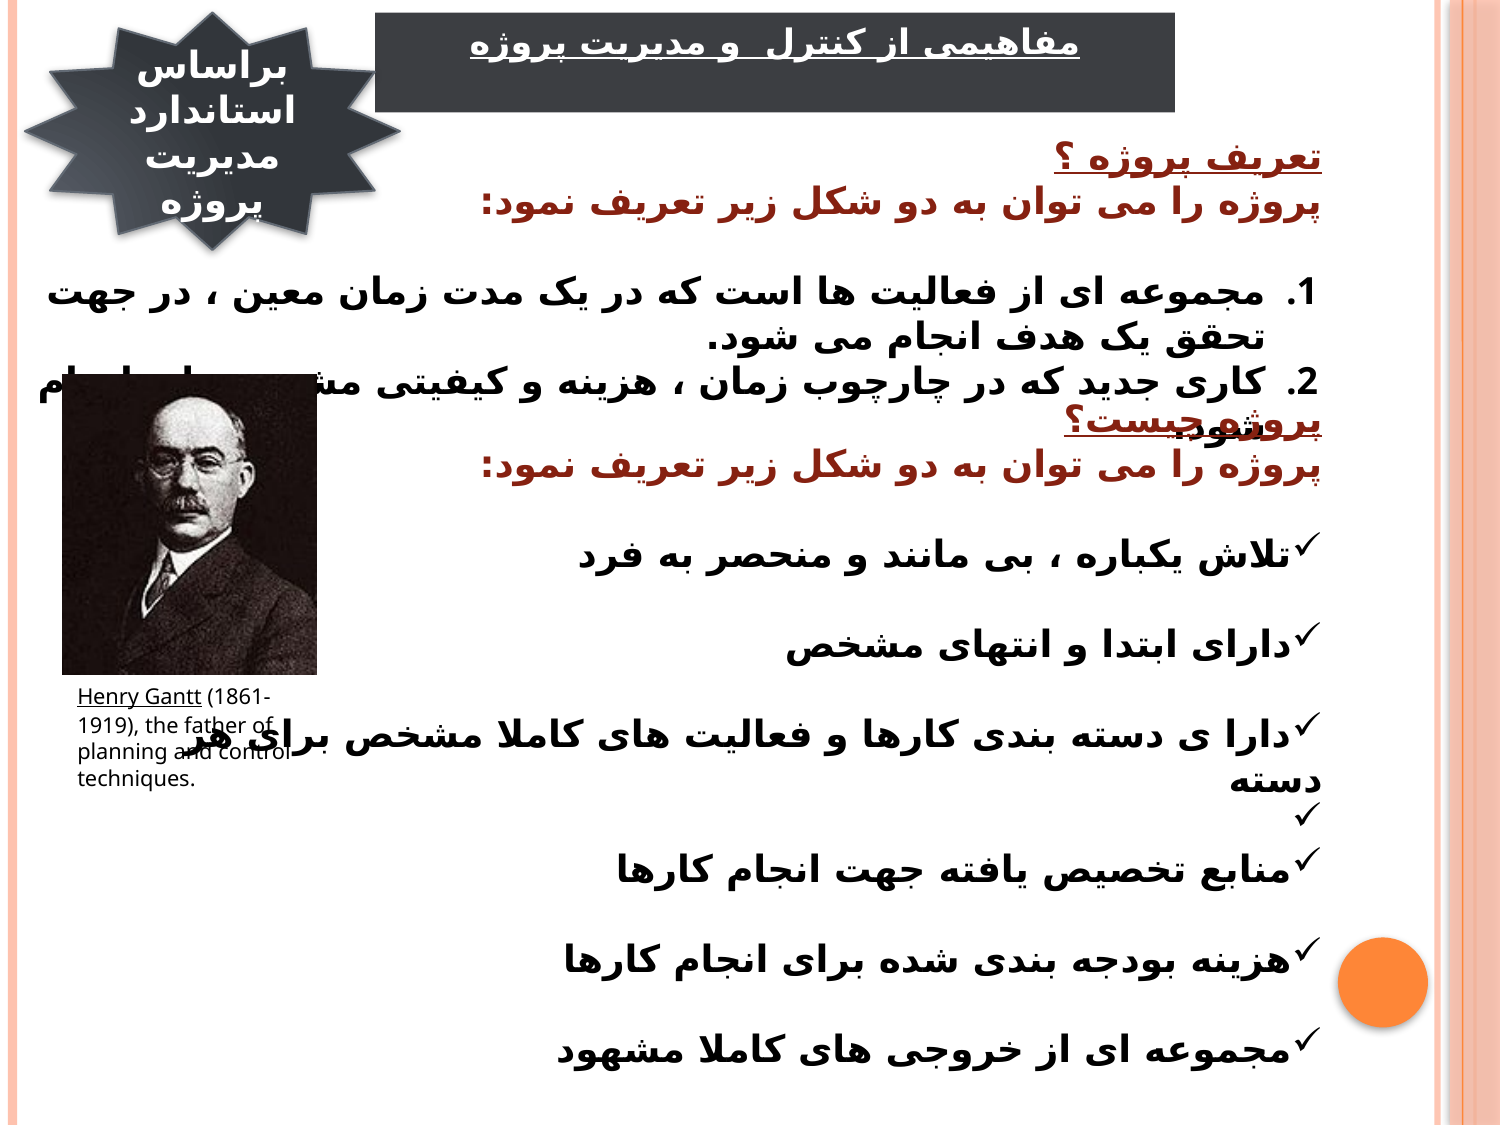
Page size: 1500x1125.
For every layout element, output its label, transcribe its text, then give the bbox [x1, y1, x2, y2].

picture [61, 374, 318, 676]
text_box پروژه چیست؟ پروژه را می توان به دو شکل زیر تعریف نمود: تلاش یکباره ، بی مانند و منحصر به فرد دارای ابتدا و انتهای مشخص دارا ی دسته بندی کارها و فعالیت های کاملا مشخص برای هر دسته منابع تخصیص یافته جهت انجام کارها هزینه بودجه بندی شده برای انجام کارها مجموعه ای از خروجی های کاملا مشهود [162, 387, 1338, 1123]
title مفاهیمی از کنترل و مدیریت پروژه [375, 12, 1175, 113]
text_box تعریف پروژه ؟ پروژه را می توان به دو شکل زیر تعریف نمود: مجموعه ای از فعالیت ها است که در یک مدت زمان معین ، در جهت تحقق یک هدف انجام می شود. کاری جدید که در چارچوب زمان ، هزینه و کیفیتی مشخص باید انجام شود. [0, 124, 1338, 500]
text_box Henry Gantt (1861-1919), the father of planning and control techniques. [62, 683, 313, 798]
text_box براساس استاندارد مدیریت پروژه [23, 11, 401, 251]
